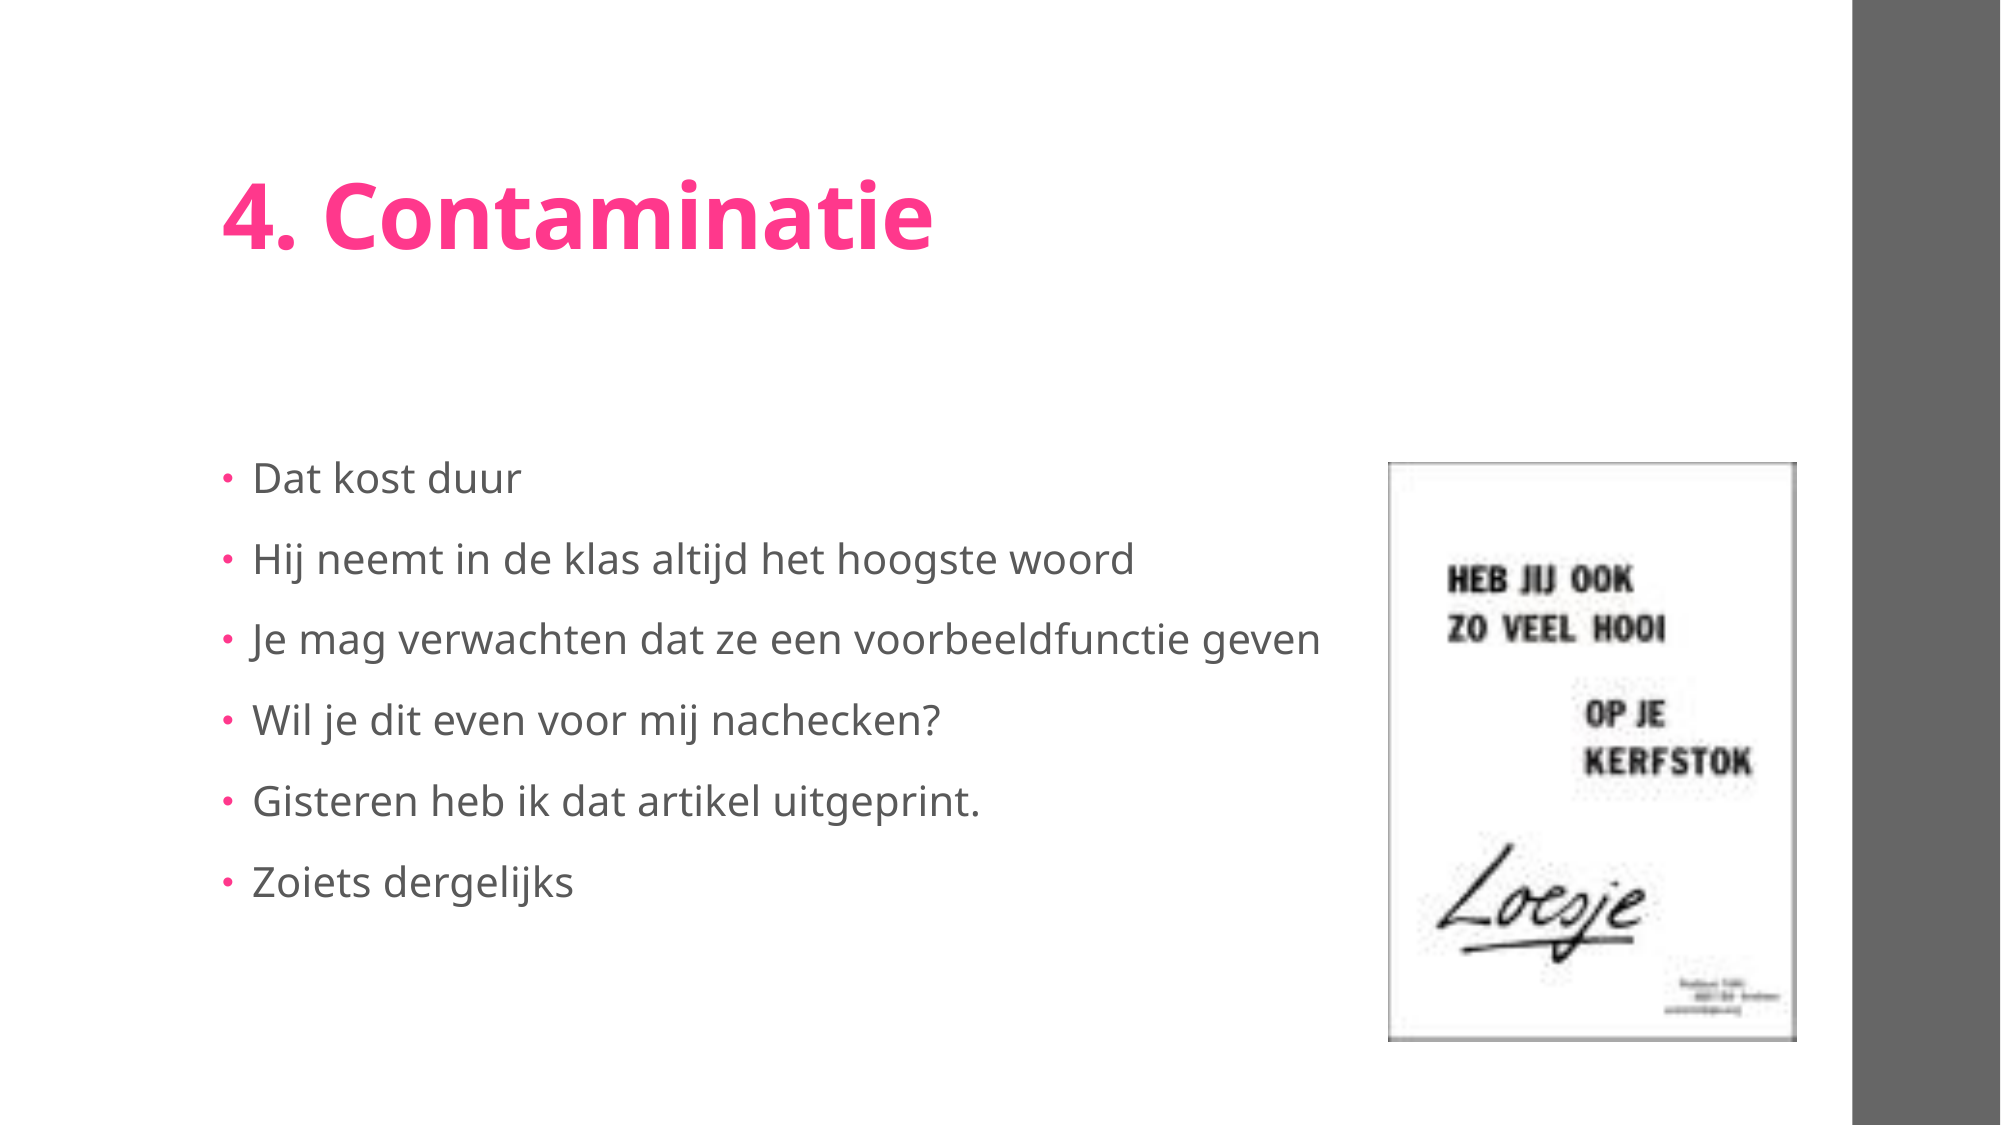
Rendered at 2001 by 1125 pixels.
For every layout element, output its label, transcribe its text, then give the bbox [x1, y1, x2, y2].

list Dat kost duur Hij neemt in de klas altijd het hoogste woord Je mag verwachten dat ze een voorbeeldfunctie geven Wil je dit even voor mij nachecken? Gisteren heb ik dat artikel uitgeprint. Zoiets dergelijks [206, 447, 1505, 1014]
picture [1387, 462, 1798, 1042]
title 4. Contaminatie [206, 43, 1797, 278]
